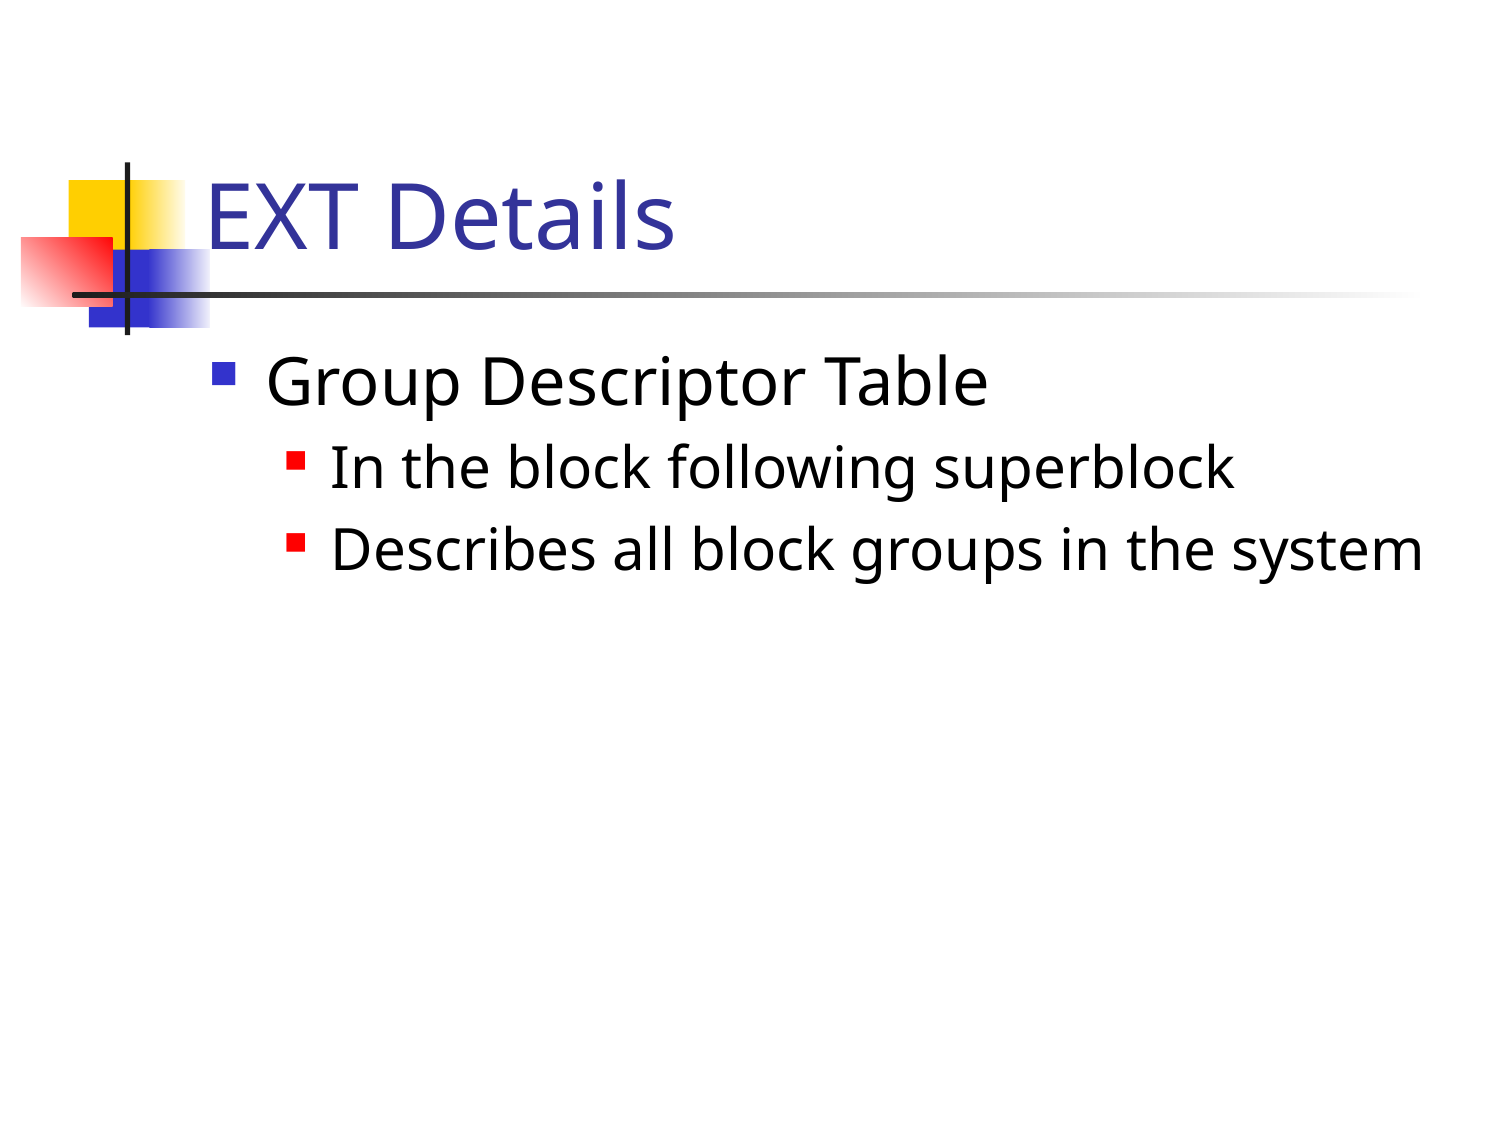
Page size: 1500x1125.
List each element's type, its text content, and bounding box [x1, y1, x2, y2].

list Group Descriptor Table In the block following superblock Describes all block groups in the system [193, 330, 1470, 1007]
title EXT Details [188, 34, 1468, 276]
